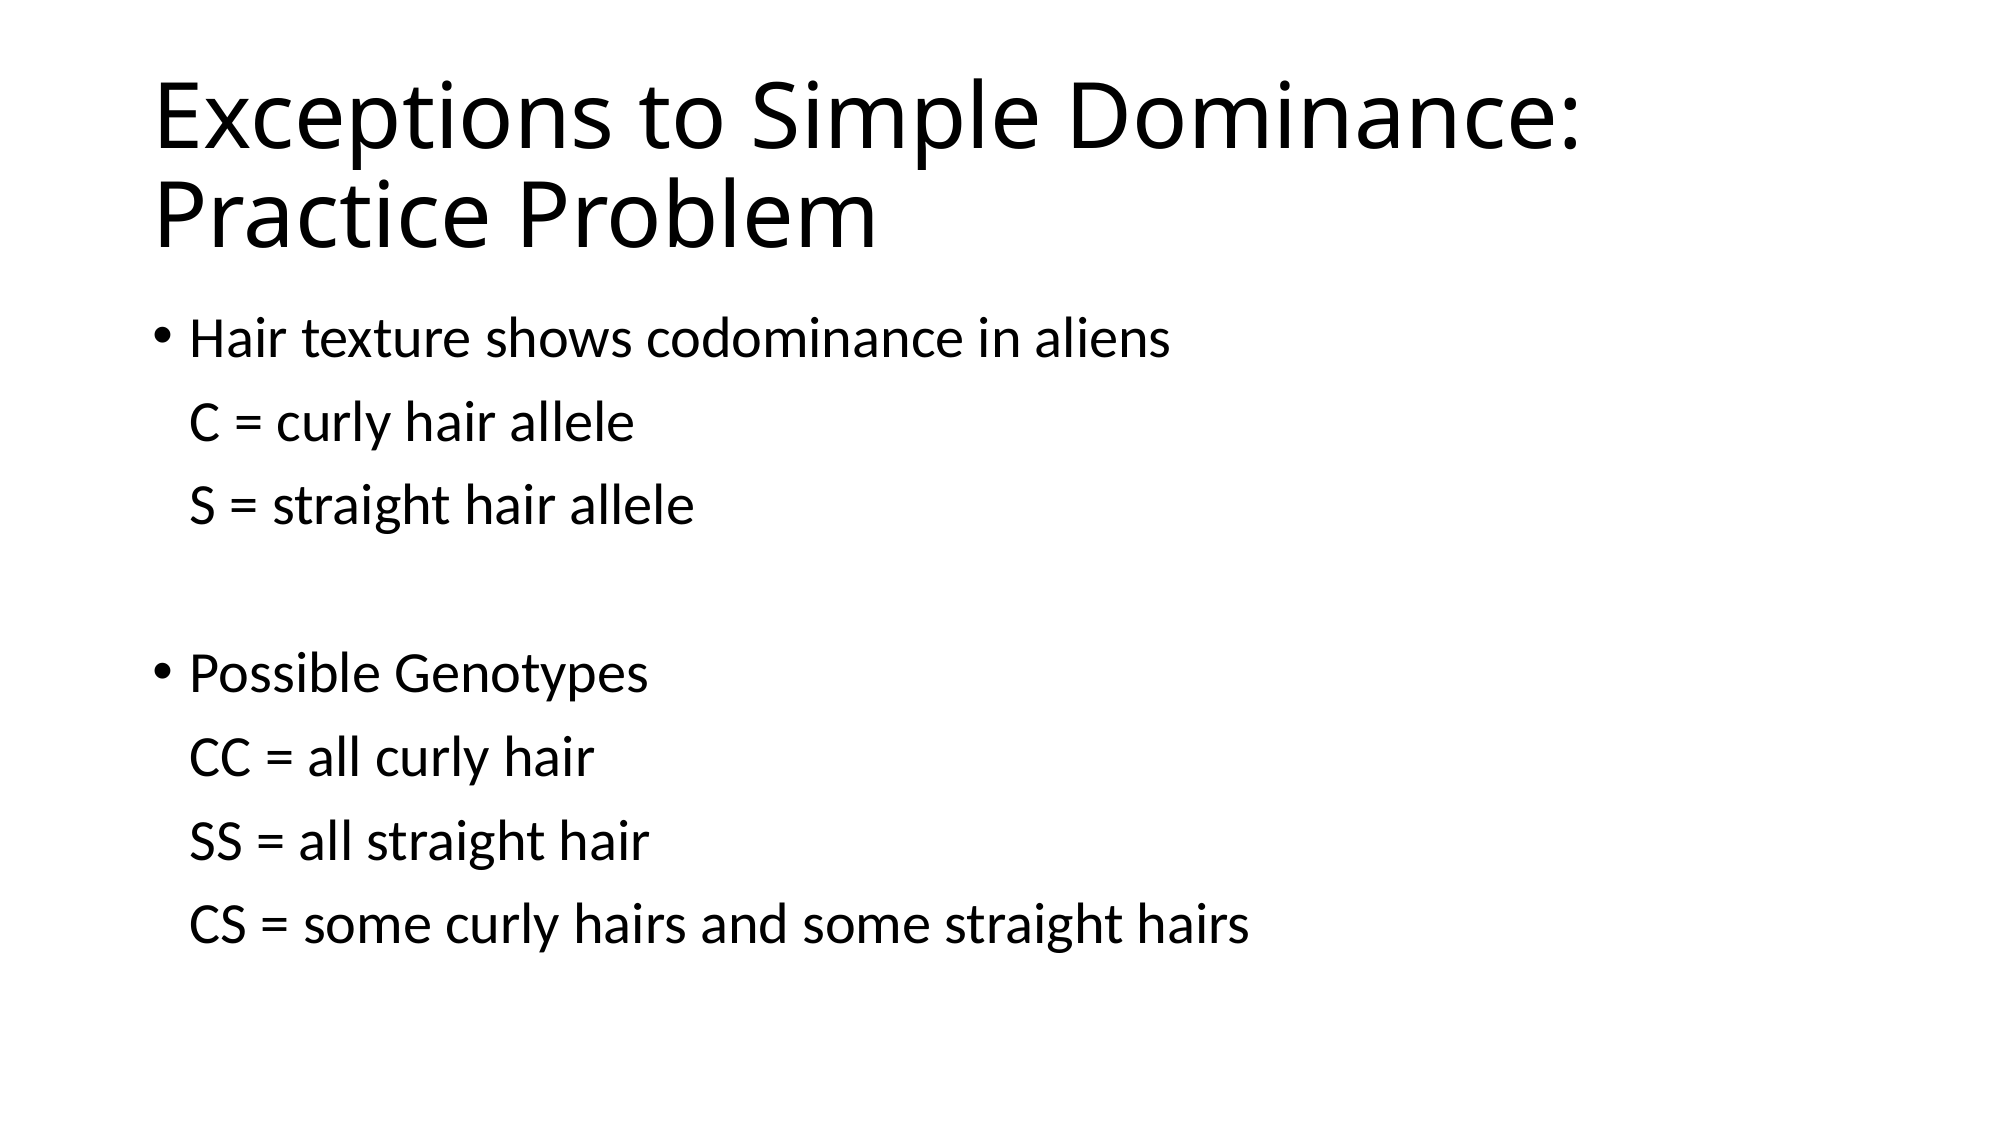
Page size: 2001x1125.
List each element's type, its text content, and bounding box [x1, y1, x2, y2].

title Exceptions to Simple Dominance: Practice Problem [137, 59, 1863, 278]
list Hair texture shows codominance in aliens C = curly hair allele S = straight hair allele Possible Genotypes CC = all curly hair SS = all straight hair CS = some curly hairs and some straight hairs [137, 299, 1863, 1014]
